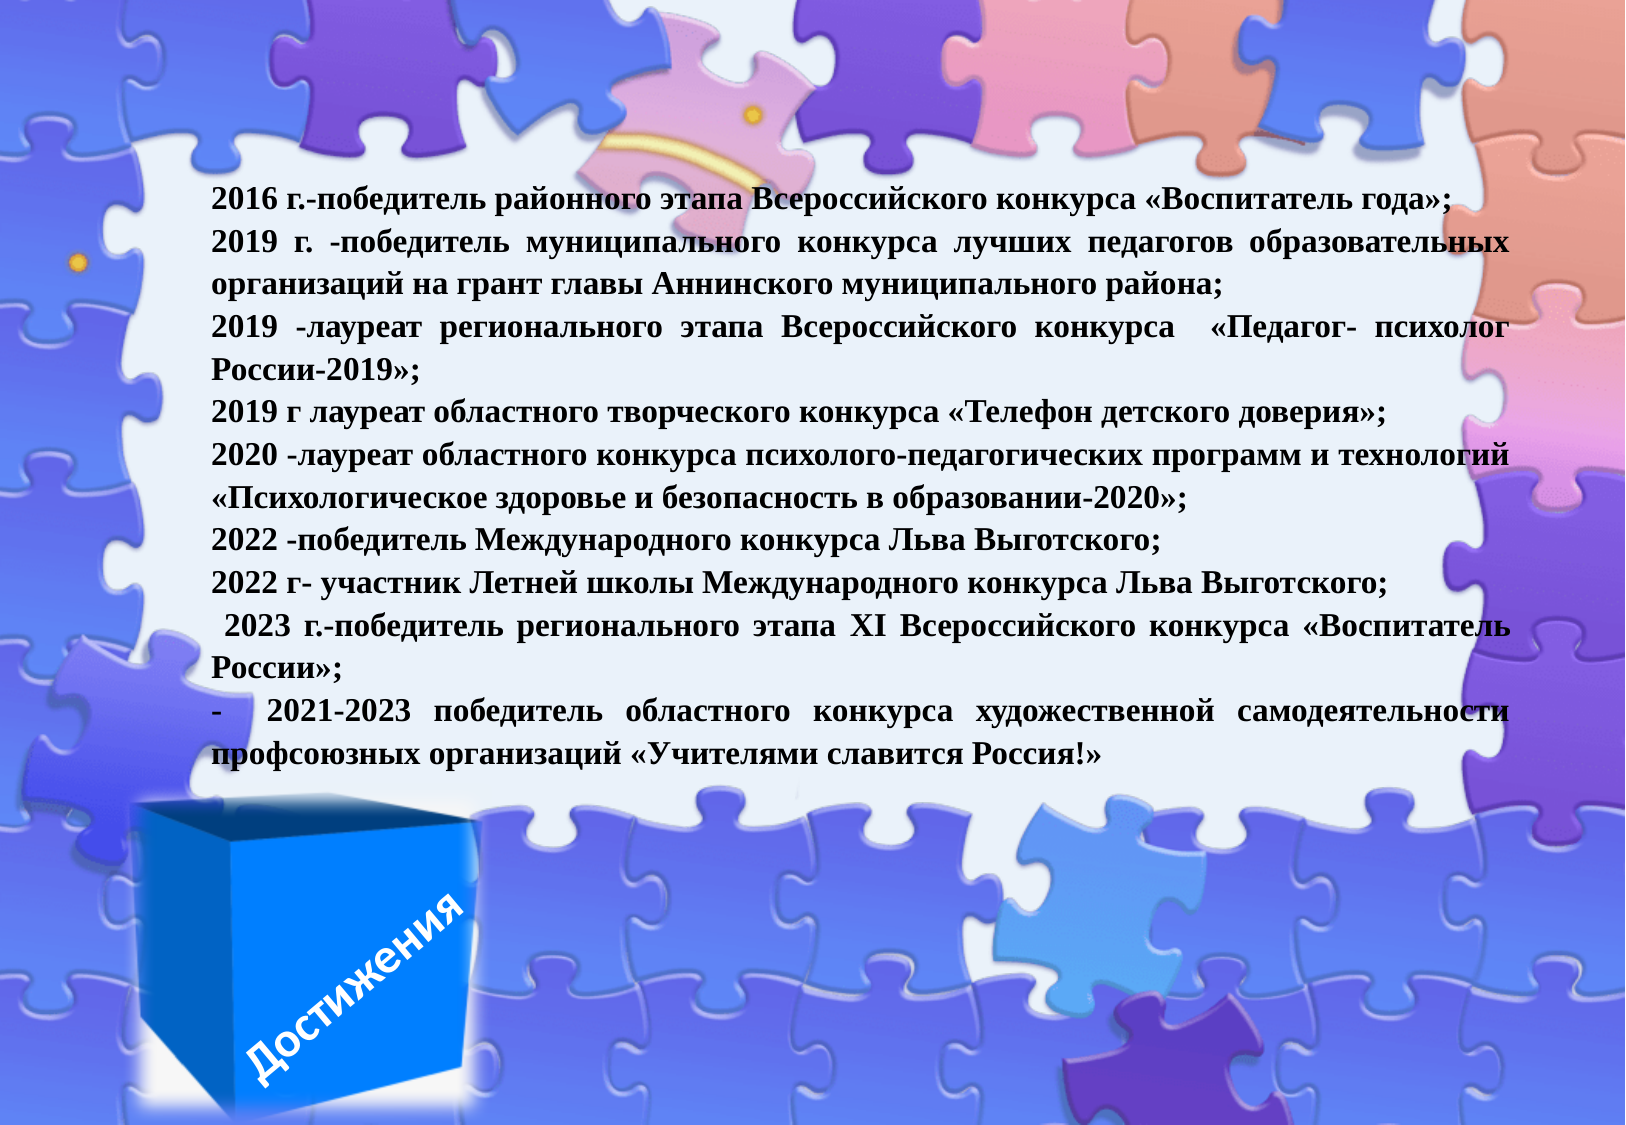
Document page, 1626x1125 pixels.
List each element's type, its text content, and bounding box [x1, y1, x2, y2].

text_box 2016 г.-победитель районного этапа Всероссийского конкурса «Воспитатель года»; 2019 г. -победитель муниципального конкурса лучших педагогов образовательных организаций на грант главы Аннинского муниципального района; 2019 -лауреат регионального этапа Всероссийского конкурса «Педагог- психолог России-2019»; 2019 г лауреат областного творческого конкурса «Телефон детского доверия»; 2020 -лауреат областного конкурса психолого-педагогических программ и технологий «Психологическое здоровье и безопасность в образовании-2020»; 2022 -победитель Международного конкурса Льва Выготского; 2022 г- участник Летней школы Международного конкурса Льва Выготского; 2023 г.-победитель регионального этапа XI Всероссийского конкурса «Воспитатель России»; - 2021-2023 победитель областного конкурса художественной самодеятельности профсоюзных организаций «Учителями славится Россия!» [196, 165, 1527, 779]
picture [0, 0, 1625, 1125]
